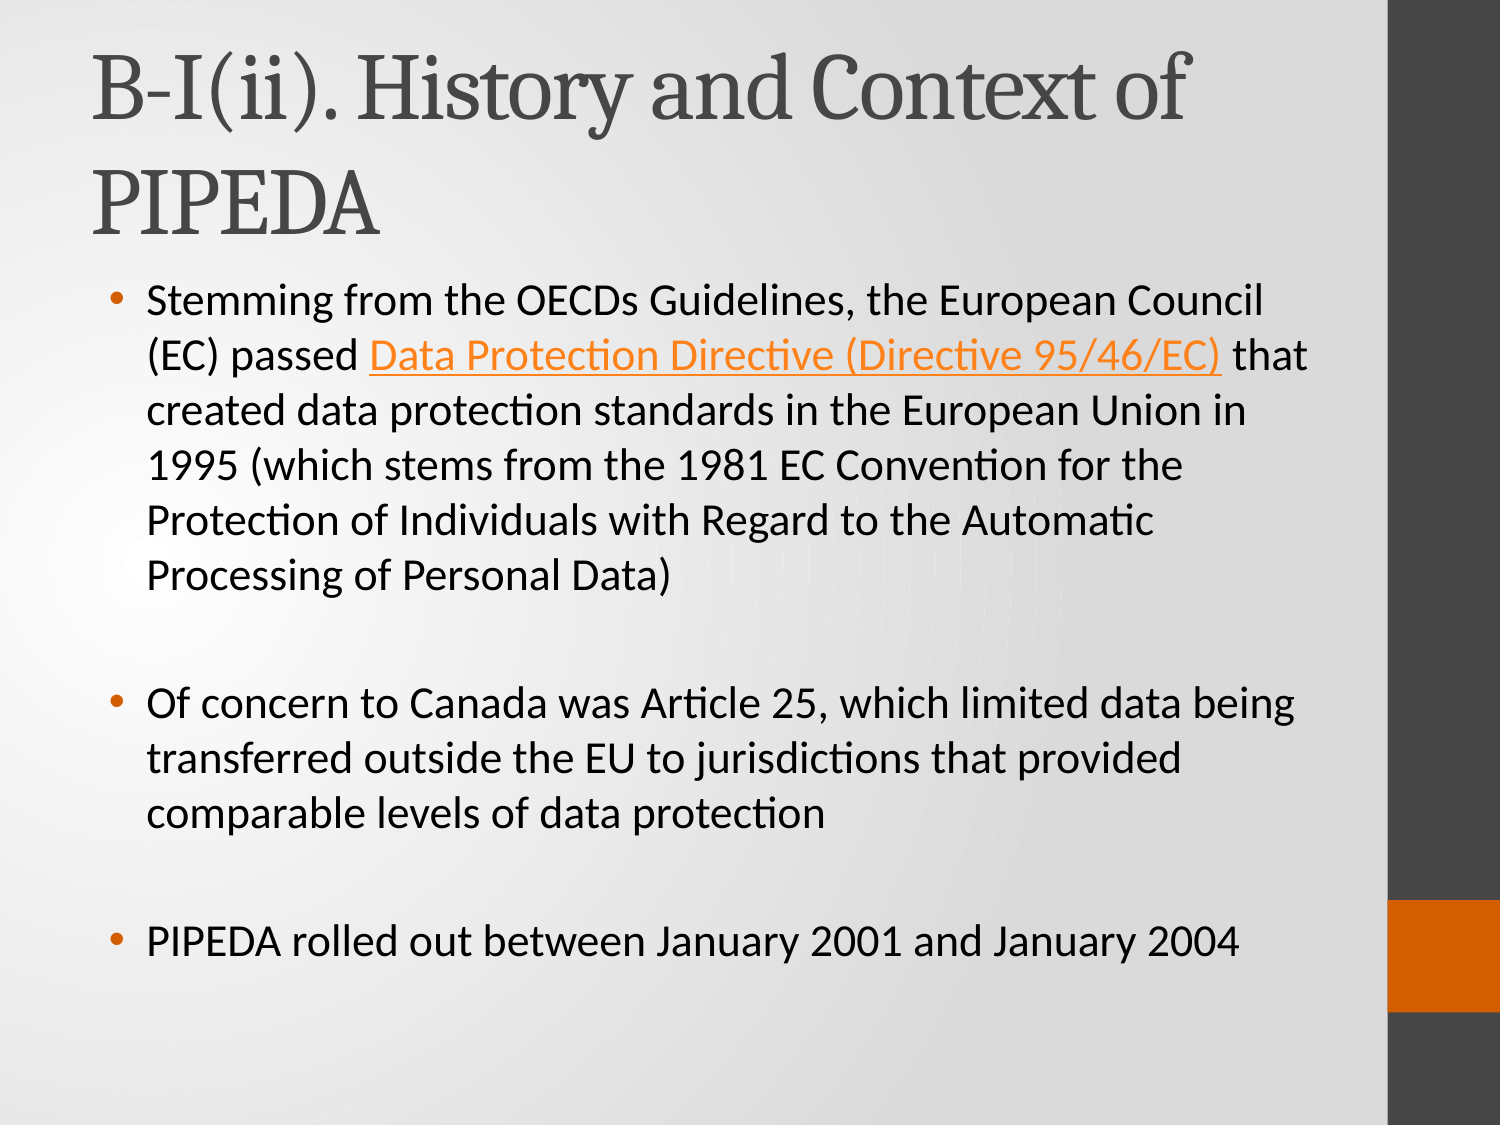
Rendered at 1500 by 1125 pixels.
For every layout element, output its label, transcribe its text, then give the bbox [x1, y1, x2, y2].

title B-I(ii). History and Context of PIPEDA [75, 45, 1325, 233]
list Stemming from the OECDs Guidelines, the European Council (EC) passed Data Protection Directive (Directive 95/46/EC) that created data protection standards in the European Union in 1995 (which stems from the 1981 EC Convention for the Protection of Individuals with Regard to the Automatic Processing of Personal Data) Of concern to Canada was Article 25, which limited data being transferred outside the EU to jurisdictions that provided comparable levels of data protection PIPEDA rolled out between January 2001 and January 2004 [75, 262, 1325, 1050]
